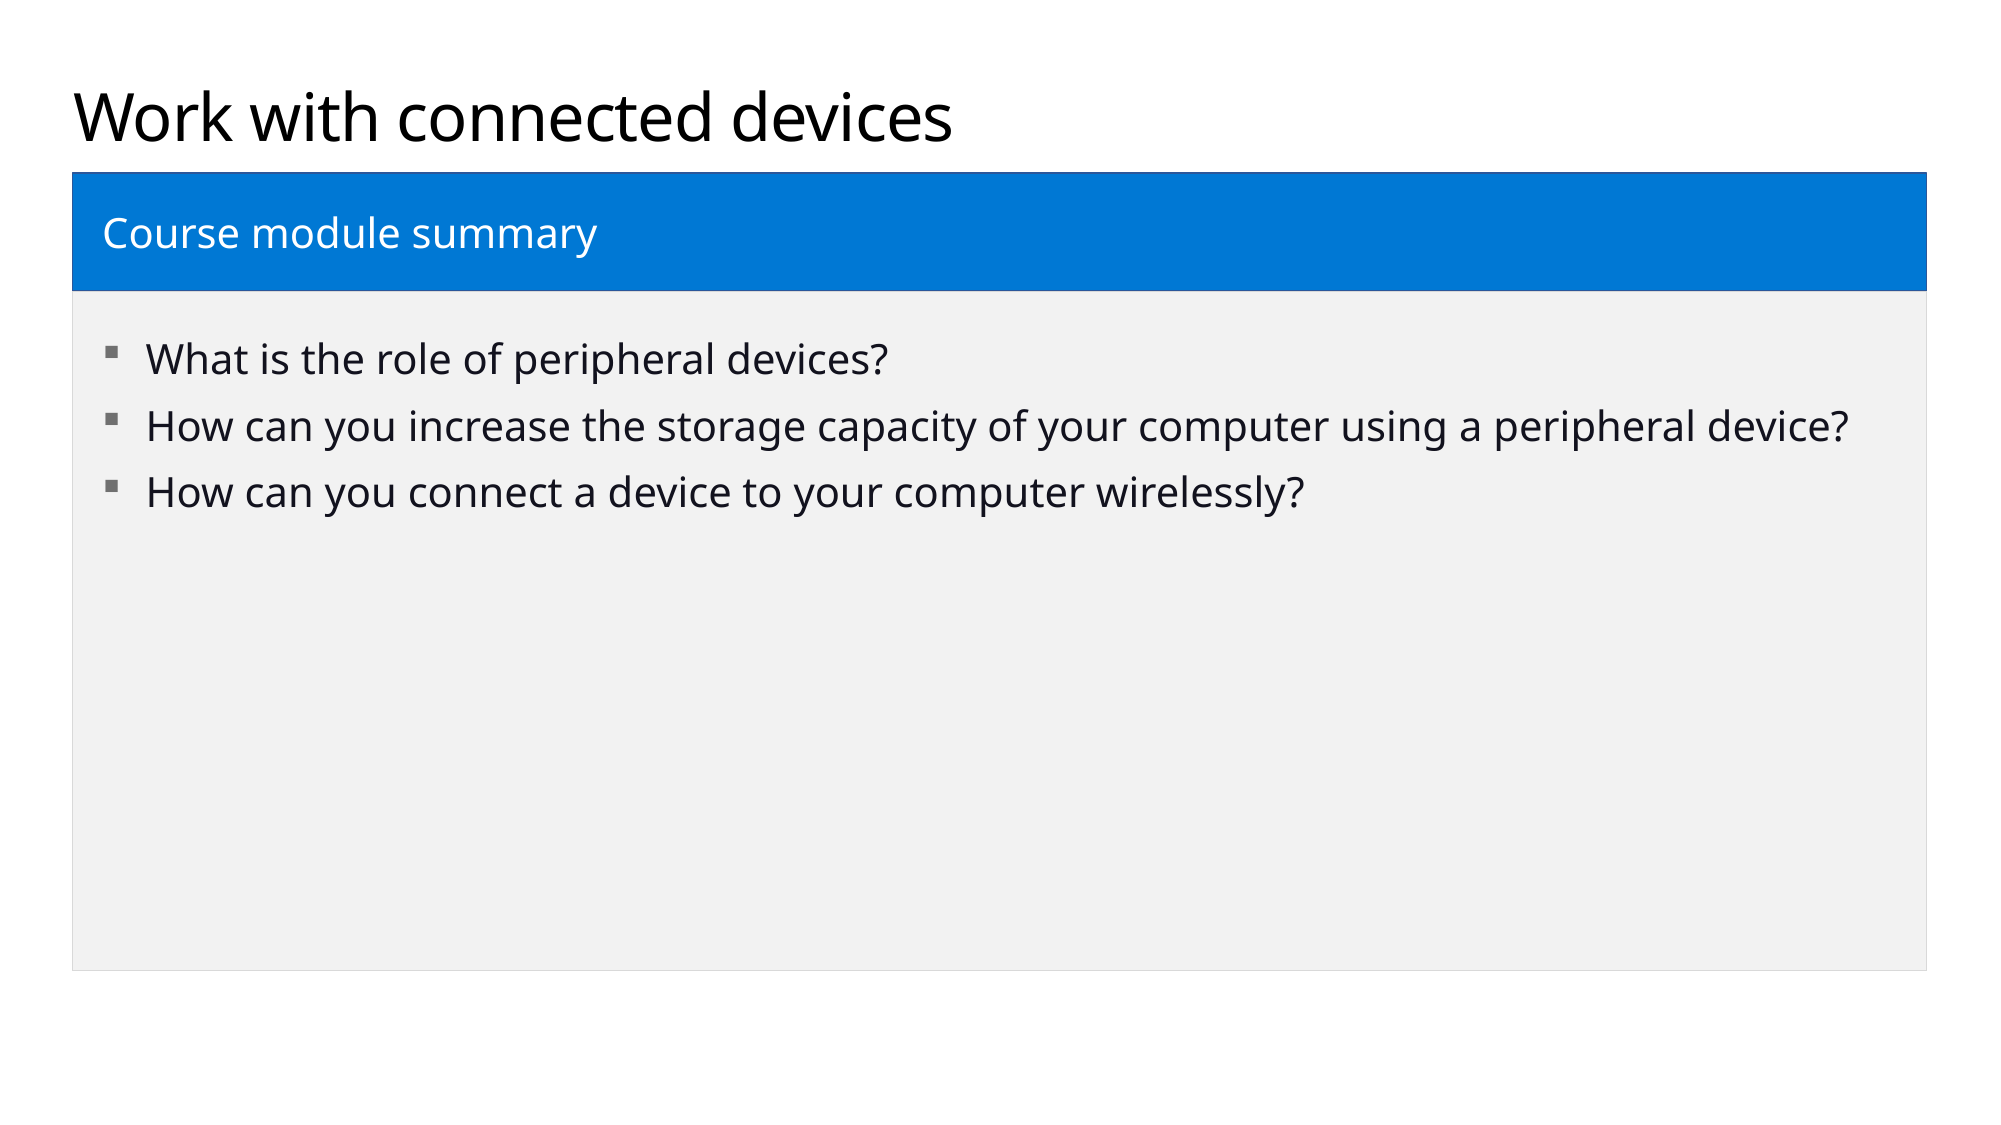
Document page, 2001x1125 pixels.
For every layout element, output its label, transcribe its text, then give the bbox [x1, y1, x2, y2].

list Course module summary [72, 172, 1927, 291]
title Work with connected devices [73, 74, 1697, 146]
list What is the role of peripheral devices? How can you increase the storage capacity of your computer using a peripheral device? How can you connect a device to your computer wirelessly? [72, 291, 1927, 971]
